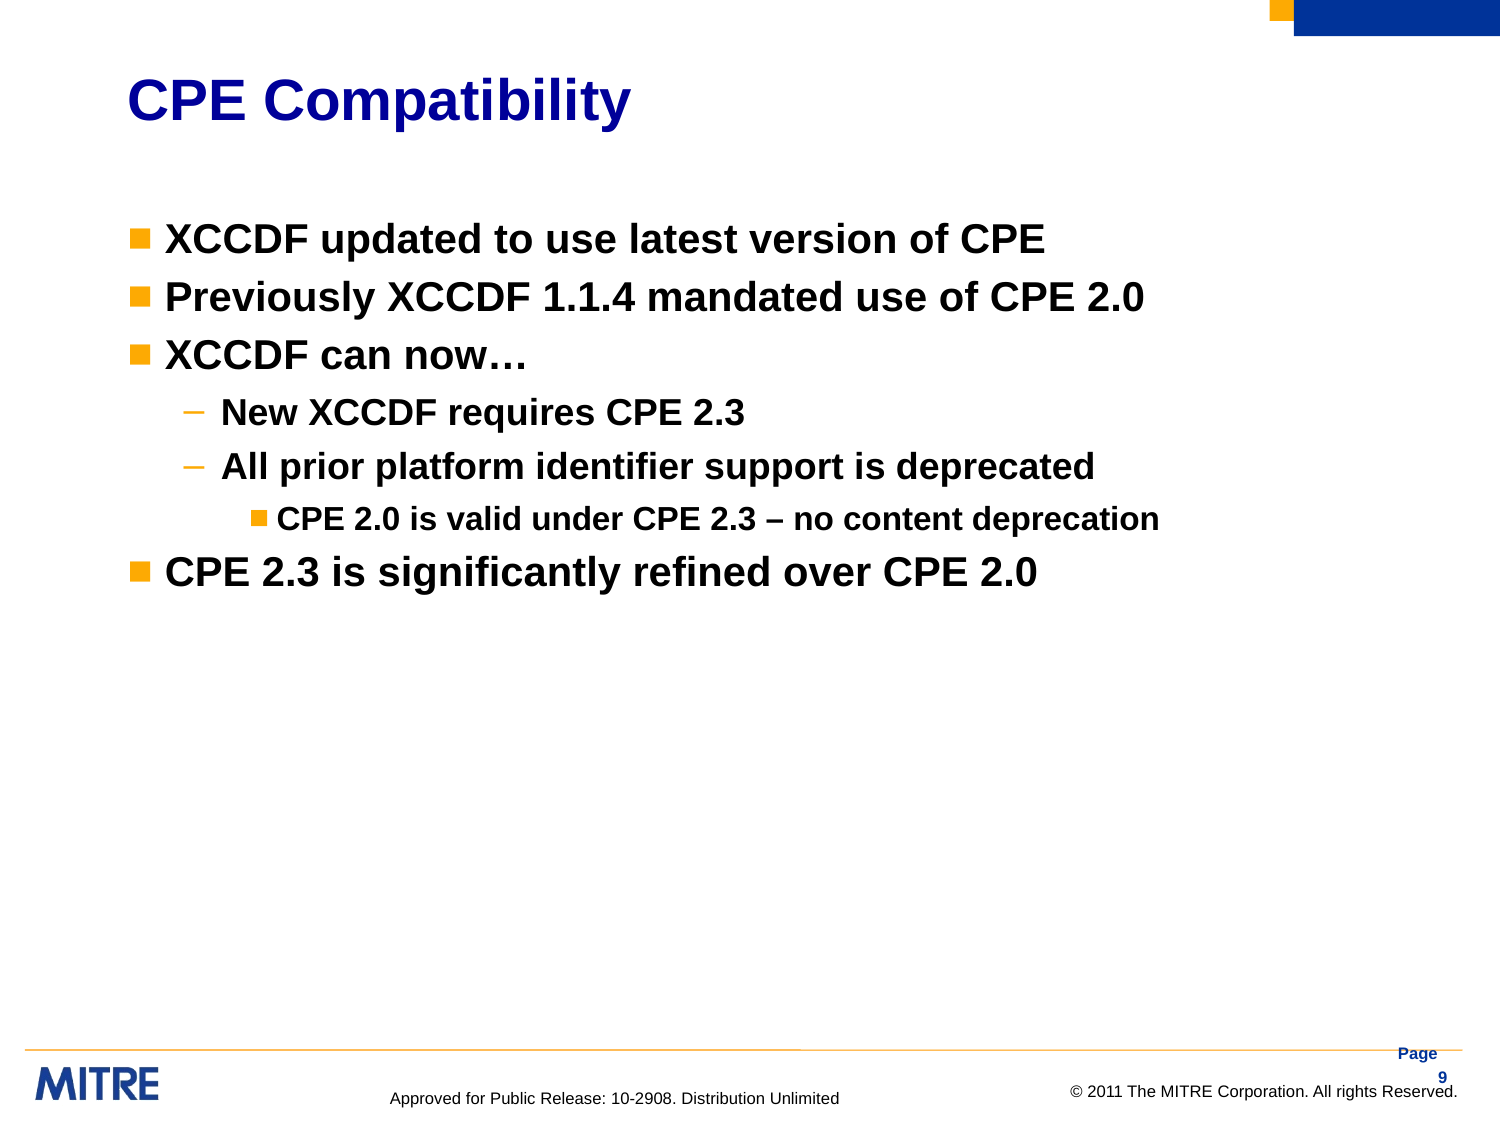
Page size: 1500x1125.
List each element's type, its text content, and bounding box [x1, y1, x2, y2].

list XCCDF updated to use latest version of CPE Previously XCCDF 1.1.4 mandated use of CPE 2.0 XCCDF can now… New XCCDF requires CPE 2.3 All prior platform identifier support is deprecated CPE 2.0 is valid under CPE 2.3 – no content deprecation CPE 2.3 is significantly refined over CPE 2.0 [112, 212, 1376, 1002]
title CPE Compatibility [112, 62, 1288, 151]
picture [30, 1064, 163, 1106]
slide_number Page 9 [1374, 1049, 1463, 1076]
